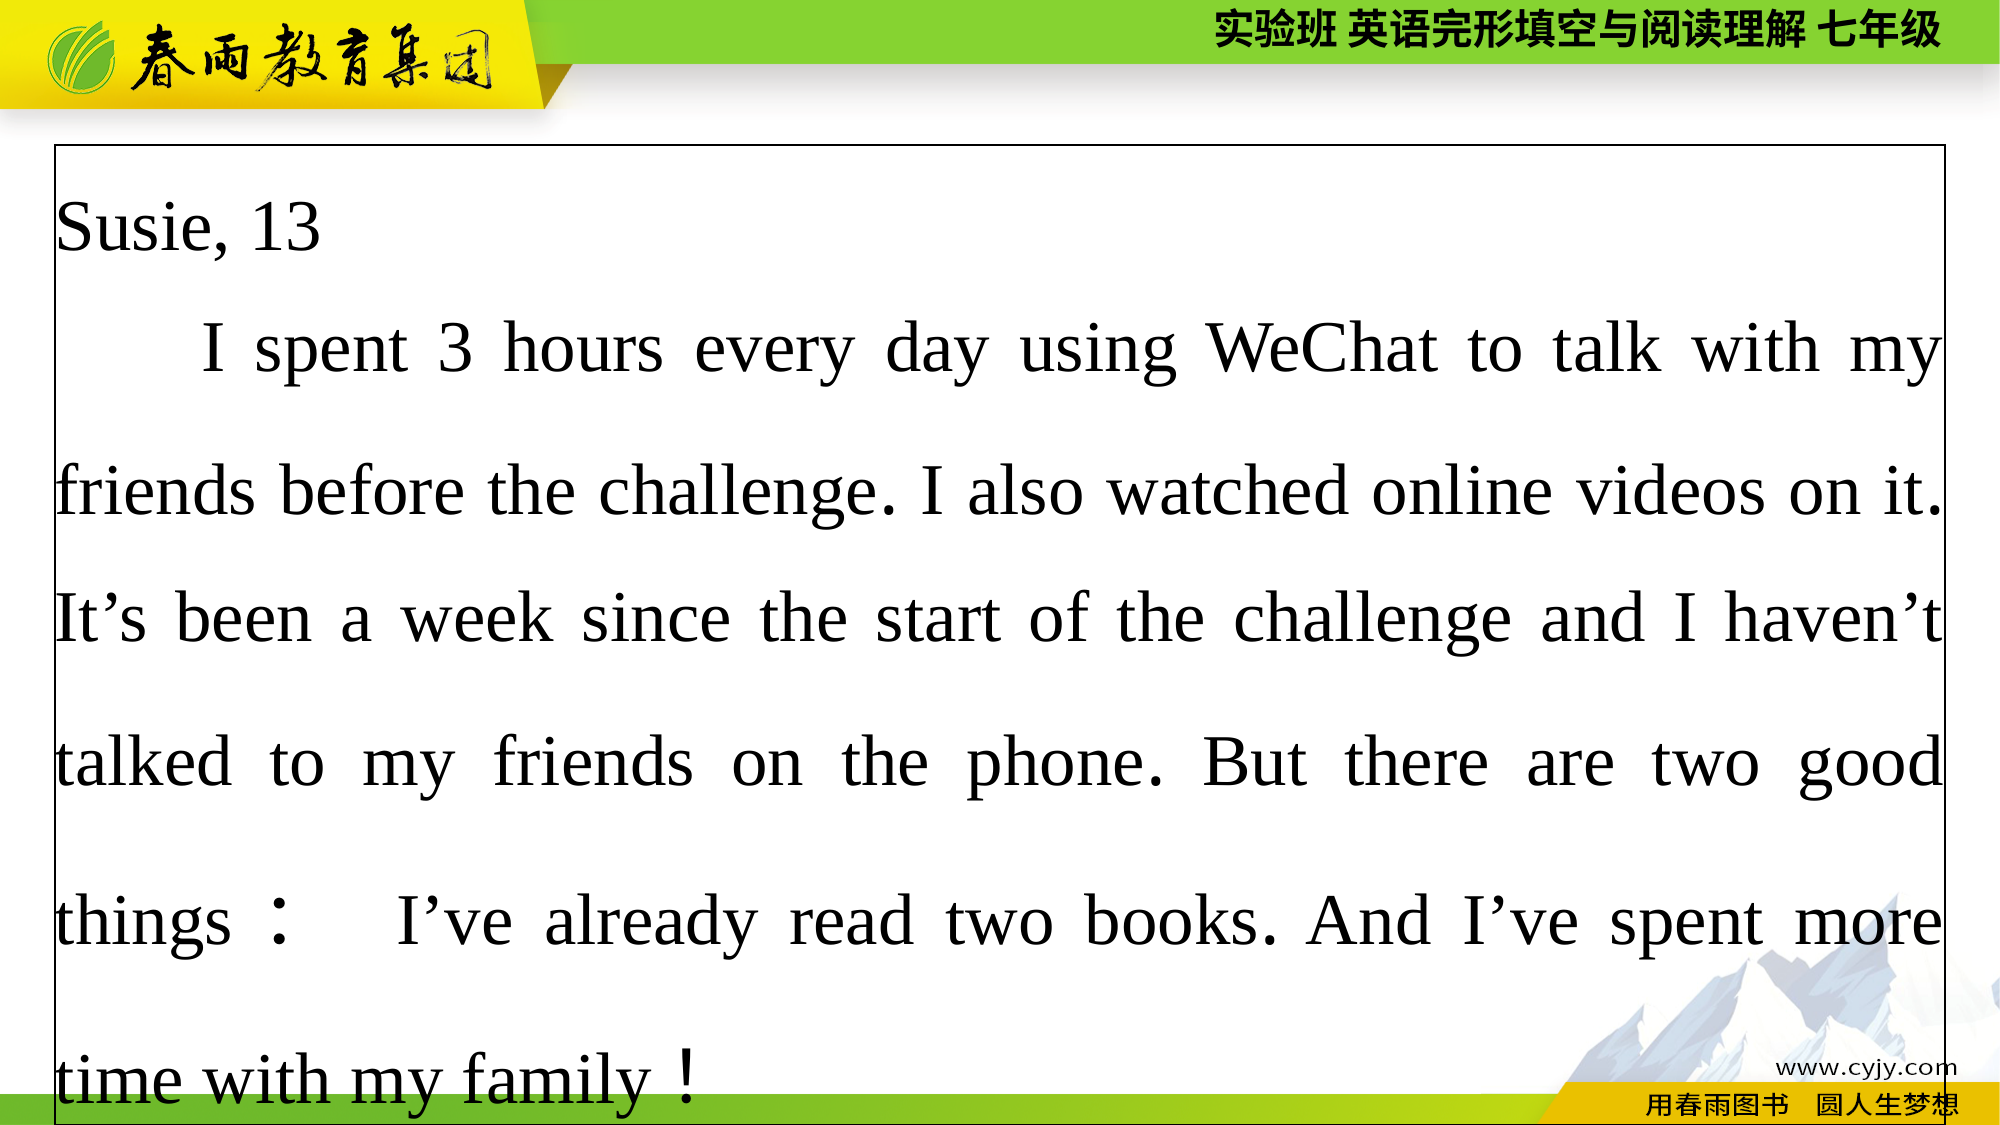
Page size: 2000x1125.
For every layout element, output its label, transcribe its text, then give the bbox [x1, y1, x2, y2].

table_header Susie, 13 I spent 3 hours every day using WeChat to talk with my friends before the challenge. I also watched online videos on it. It’s been a week since the start of the challenge and I haven’t talked to my friends on the phone. But there are two good things： I’ve already read two books. And I’ve spent more time with my family！ [56, 146, 1944, 1124]
picture [0, 0, 2000, 1125]
